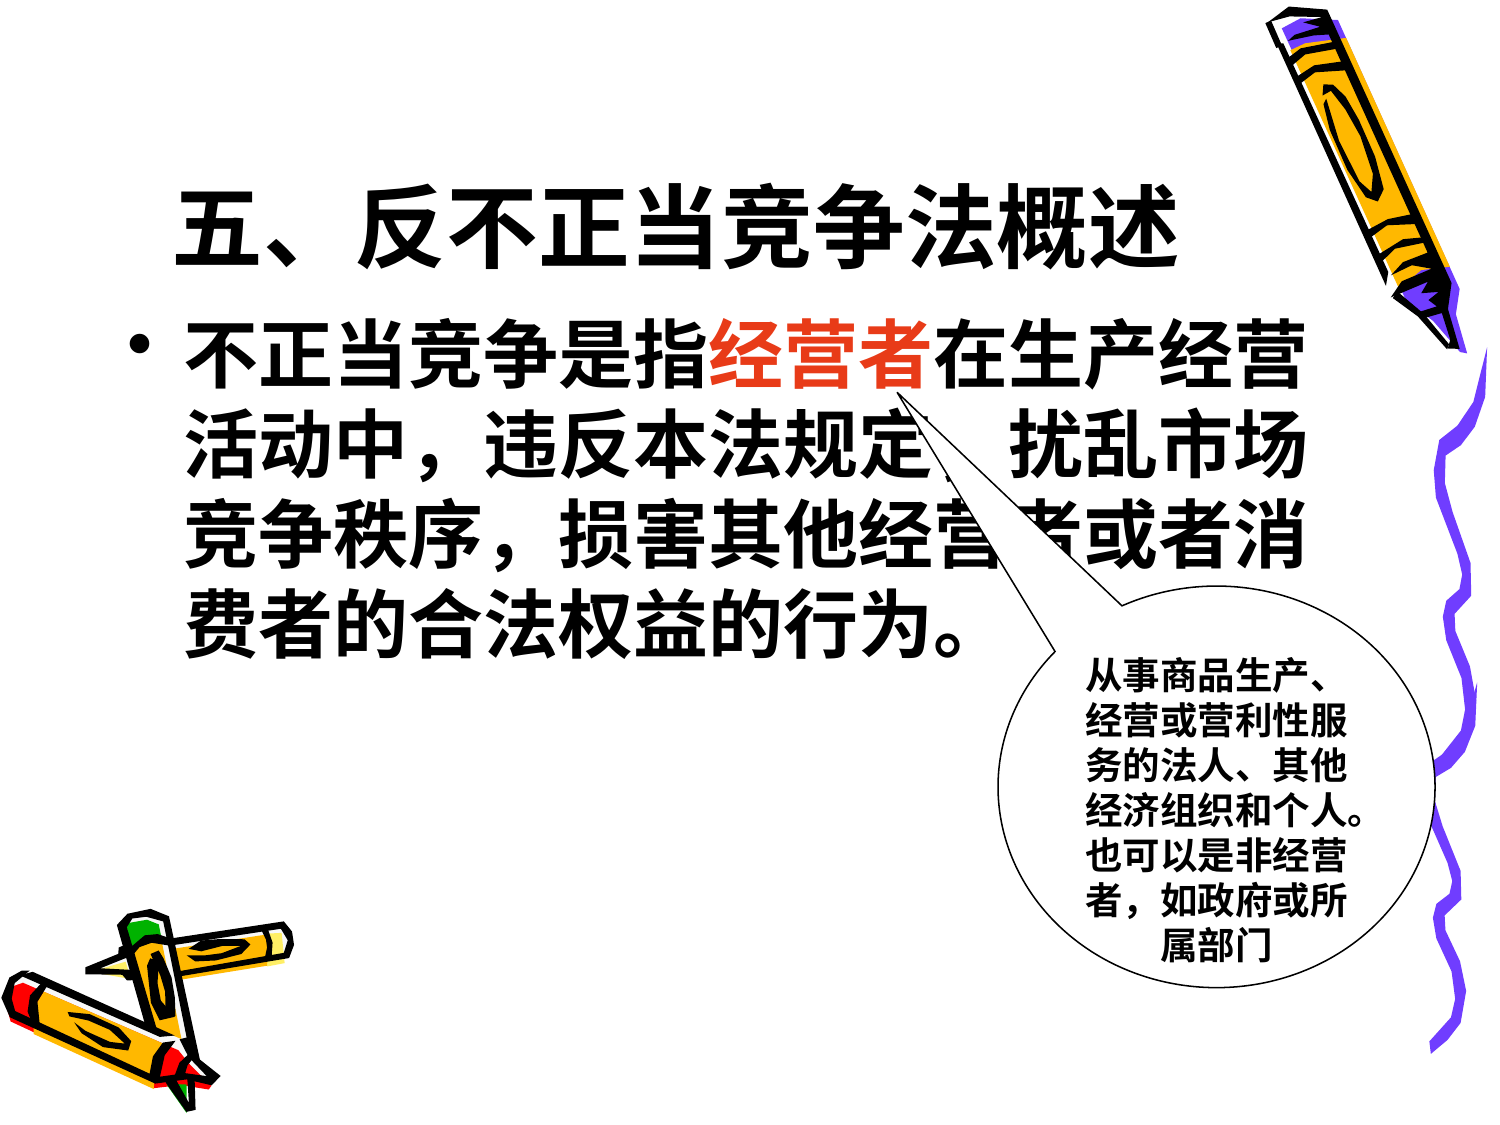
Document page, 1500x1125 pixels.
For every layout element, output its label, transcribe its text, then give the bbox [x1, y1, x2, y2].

list 不正当竞争是指经营者在生产经营活动中，违反本法规定，扰乱市场竞争秩序，损害其他经营者或者消费者的合法权益的行为。 [112, 299, 1376, 901]
title 五、反不正当竞争法概述 [112, 24, 1240, 288]
text_box 从事商品生产、经营或营利性服务的法人、其他经济组织和个人。也可以是非经营者，如政府或所属部门 [897, 392, 1436, 988]
